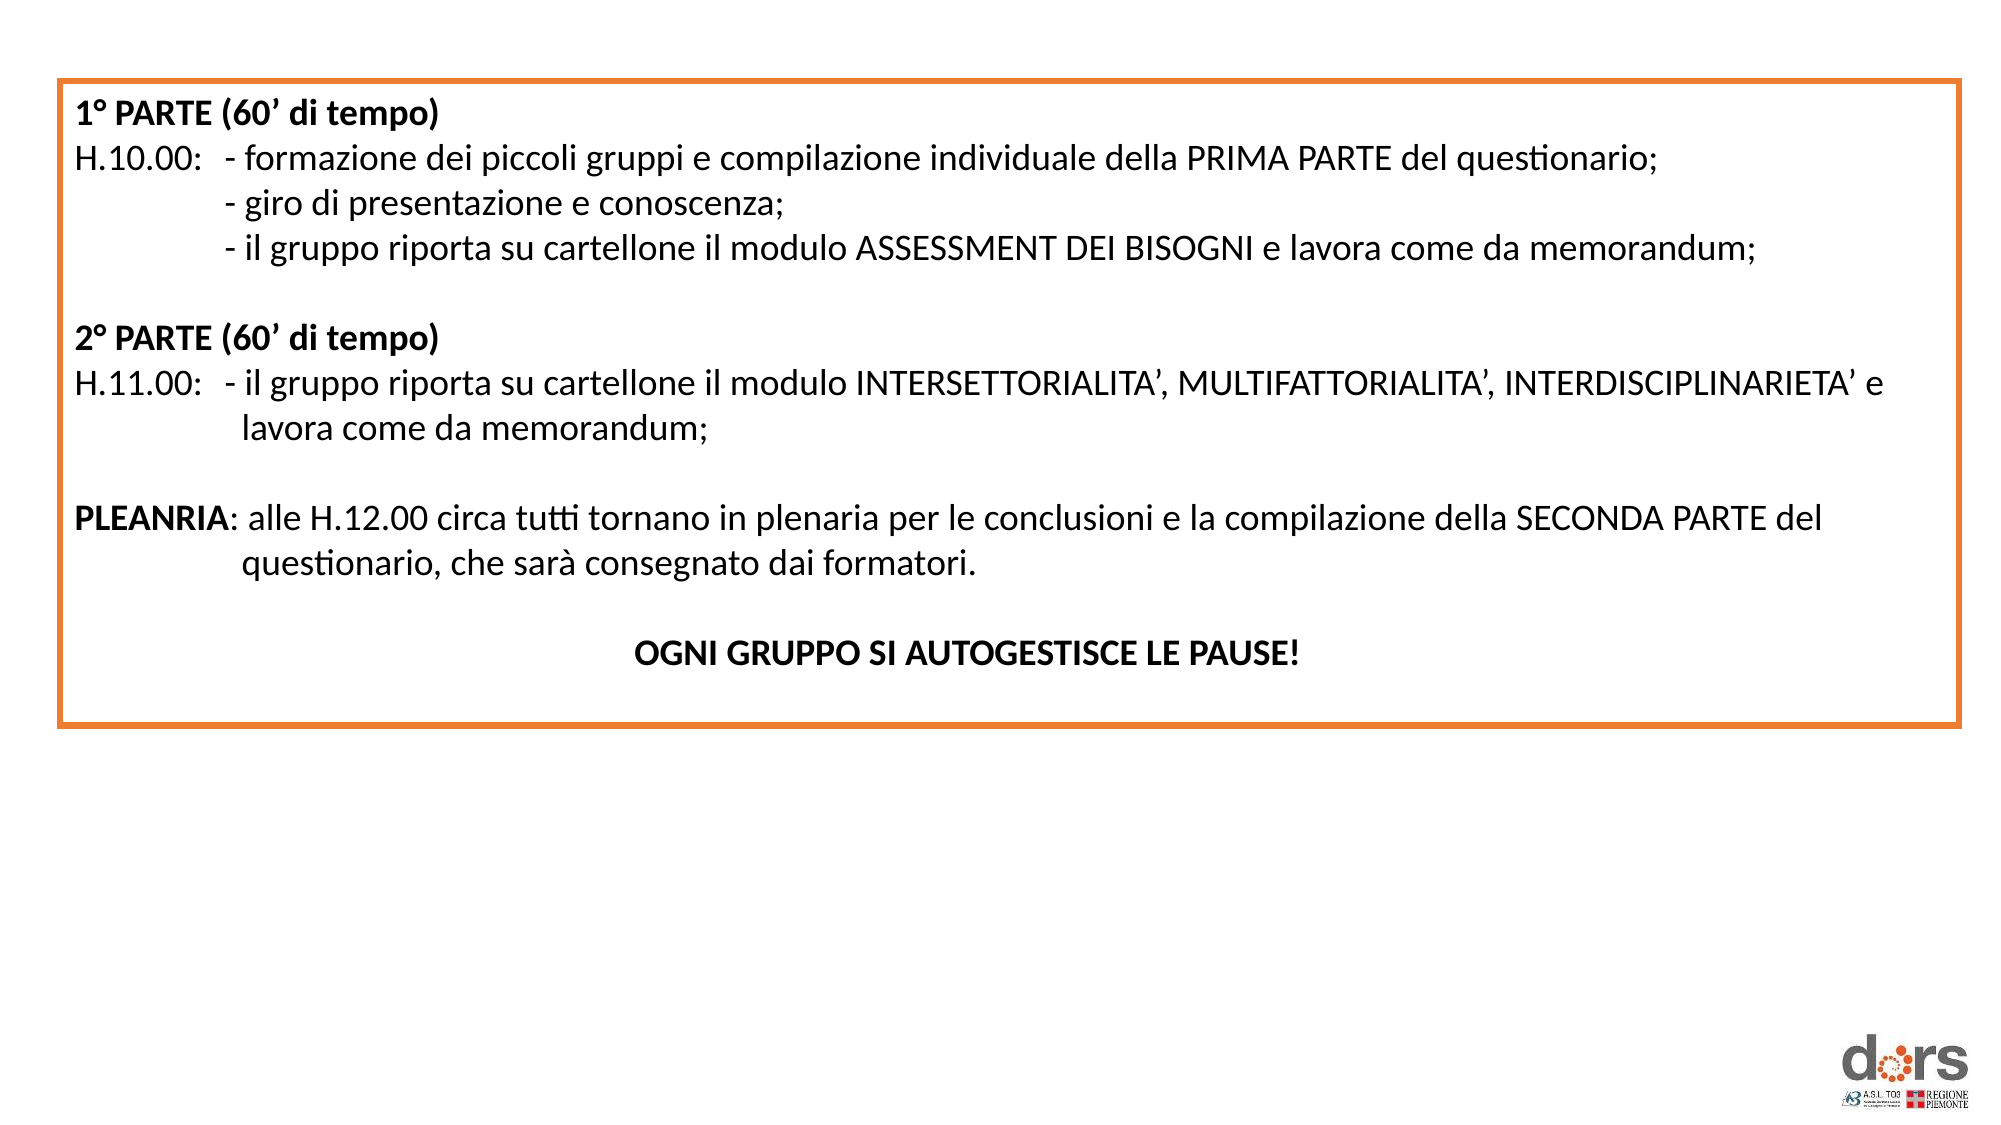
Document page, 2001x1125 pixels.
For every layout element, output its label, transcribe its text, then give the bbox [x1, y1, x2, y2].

picture [1841, 1032, 1969, 1112]
text_box 1° PARTE (60’ di tempo) H.10.00: - formazione dei piccoli gruppi e compilazione individuale della PRIMA PARTE del questionario; - giro di presentazione e conoscenza; - il gruppo riporta su cartellone il modulo ASSESSMENT DEI BISOGNI e lavora come da memorandum; 2° PARTE (60’ di tempo) H.11.00: - il gruppo riporta su cartellone il modulo INTERSETTORIALITA’, MULTIFATTORIALITA’, INTERDISCIPLINARIETA’ e lavora come da memorandum; PLEANRIA: alle H.12.00 circa tutti tornano in plenaria per le conclusioni e la compilazione della SECONDA PARTE del questionario, che sarà consegnato dai formatori. OGNI GRUPPO SI AUTOGESTISCE LE PAUSE! [59, 80, 1959, 726]
